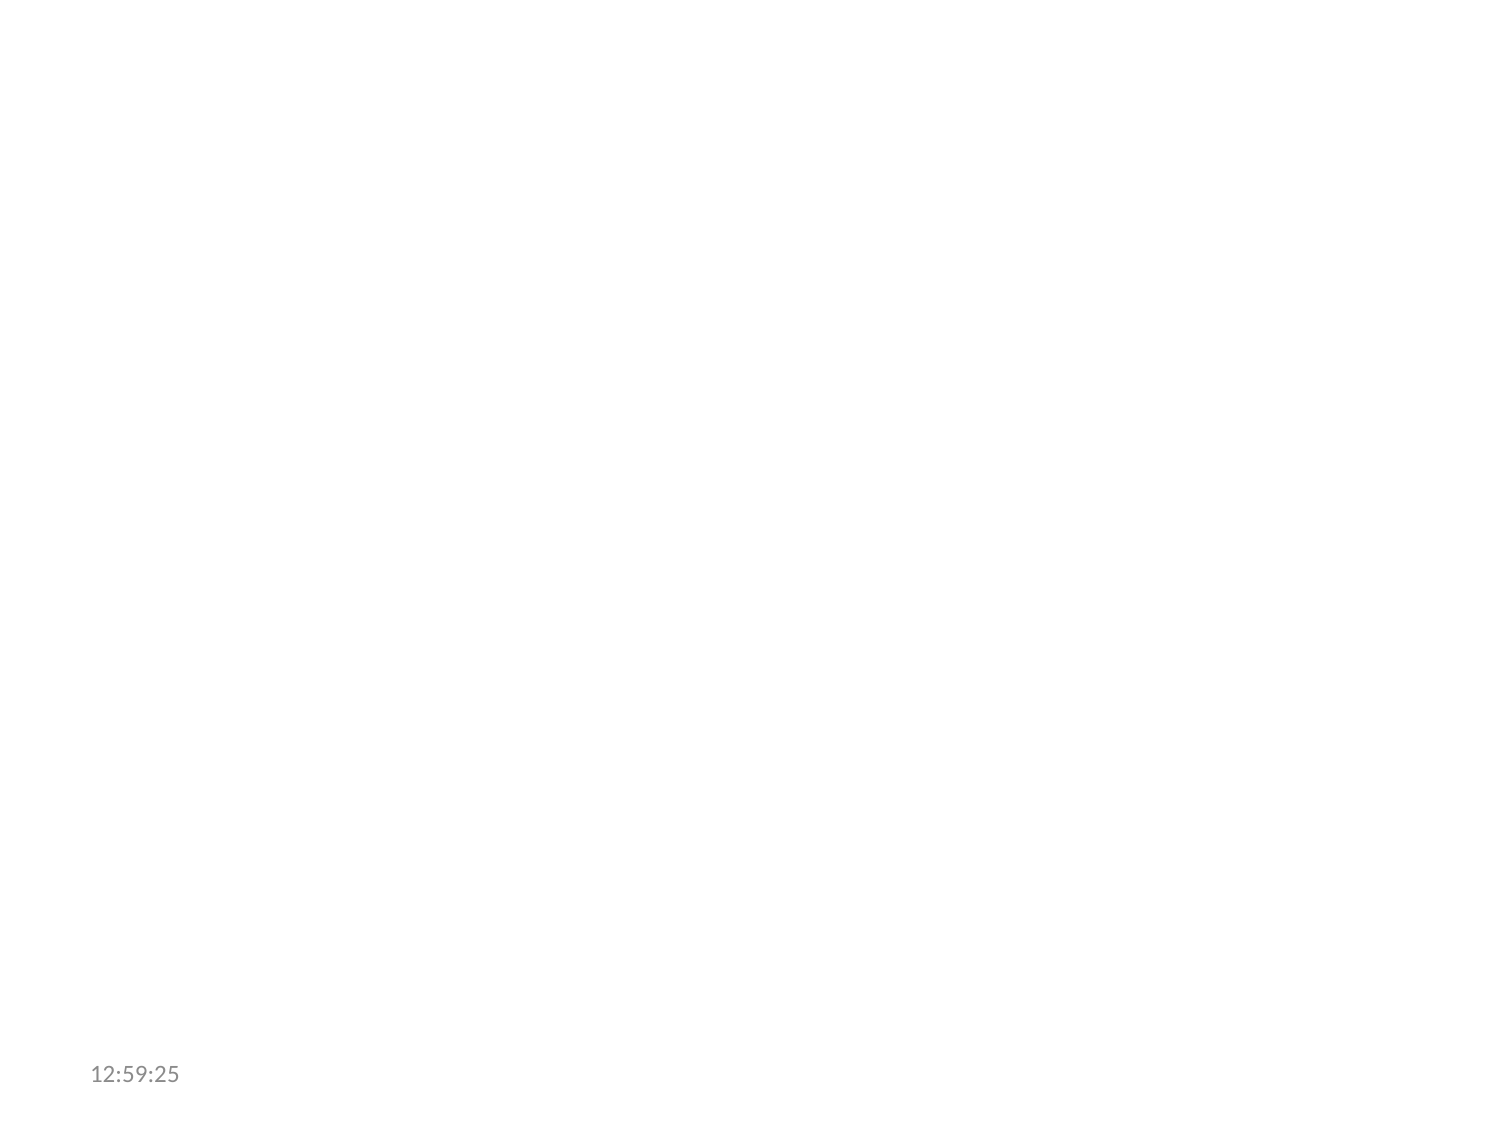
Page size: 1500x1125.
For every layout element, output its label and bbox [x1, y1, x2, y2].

slide_number [75, 1042, 425, 1103]
